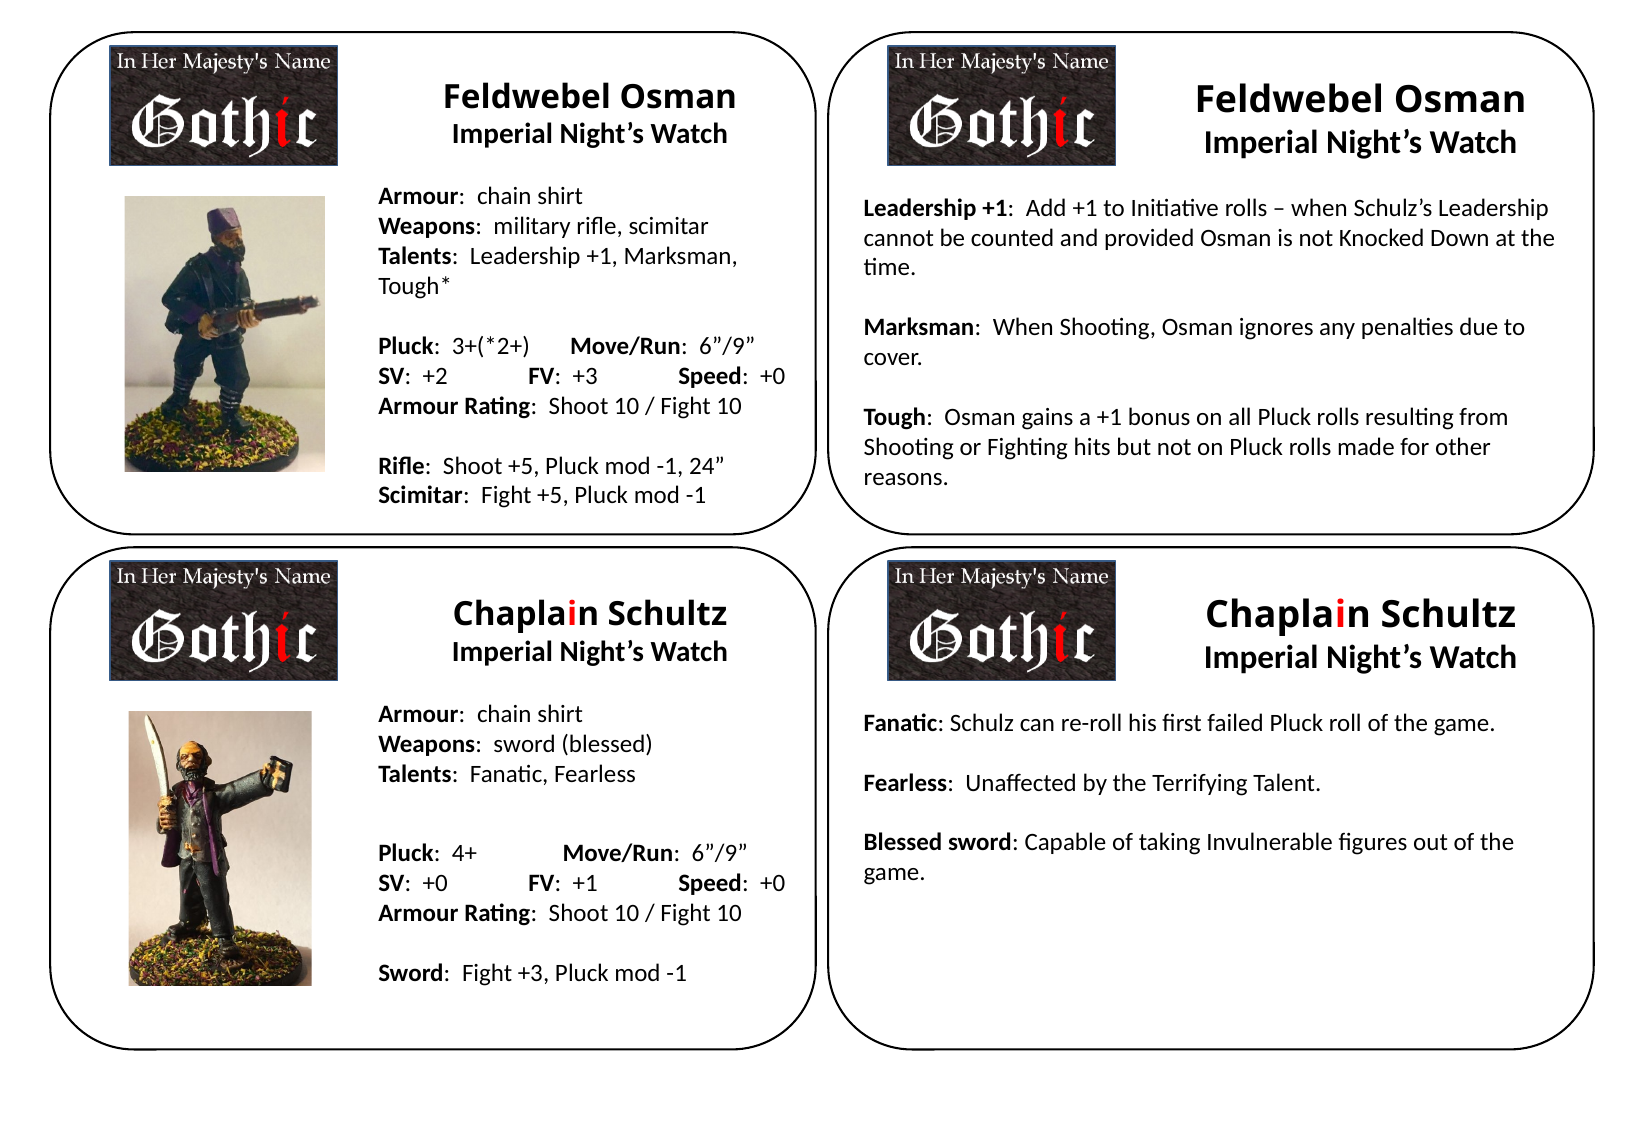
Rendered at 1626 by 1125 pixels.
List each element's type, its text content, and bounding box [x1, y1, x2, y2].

picture [124, 196, 325, 472]
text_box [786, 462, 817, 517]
picture [887, 560, 1116, 681]
picture [109, 560, 338, 681]
text_box [49, 31, 817, 536]
picture [109, 45, 338, 166]
text_box [49, 546, 817, 1051]
text_box [827, 31, 1595, 536]
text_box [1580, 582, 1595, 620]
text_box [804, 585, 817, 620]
text_box Fanatic: Schulz can re-roll his first failed Pluck roll of the game. Fearless: Unaffected by the Terrifying Talent. Blessed sword: Capable of taking Invulnerable figures out of the game. [849, 698, 1577, 894]
picture [128, 711, 312, 986]
text_box Leadership +1: Add +1 to Initiative rolls – when Schulz’s Leadership cannot be counted and provided Osman is not Knocked Down at the time. Marksman: When Shooting, Osman ignores any penalties due to cover. Tough: Osman gains a +1 bonus on all Pluck rolls resulting from Shooting or Fighting hits but not on Pluck rolls made for other reasons. [849, 183, 1577, 498]
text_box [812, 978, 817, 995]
picture [887, 45, 1116, 166]
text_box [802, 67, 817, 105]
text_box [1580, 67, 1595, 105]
text_box [827, 546, 1595, 1051]
